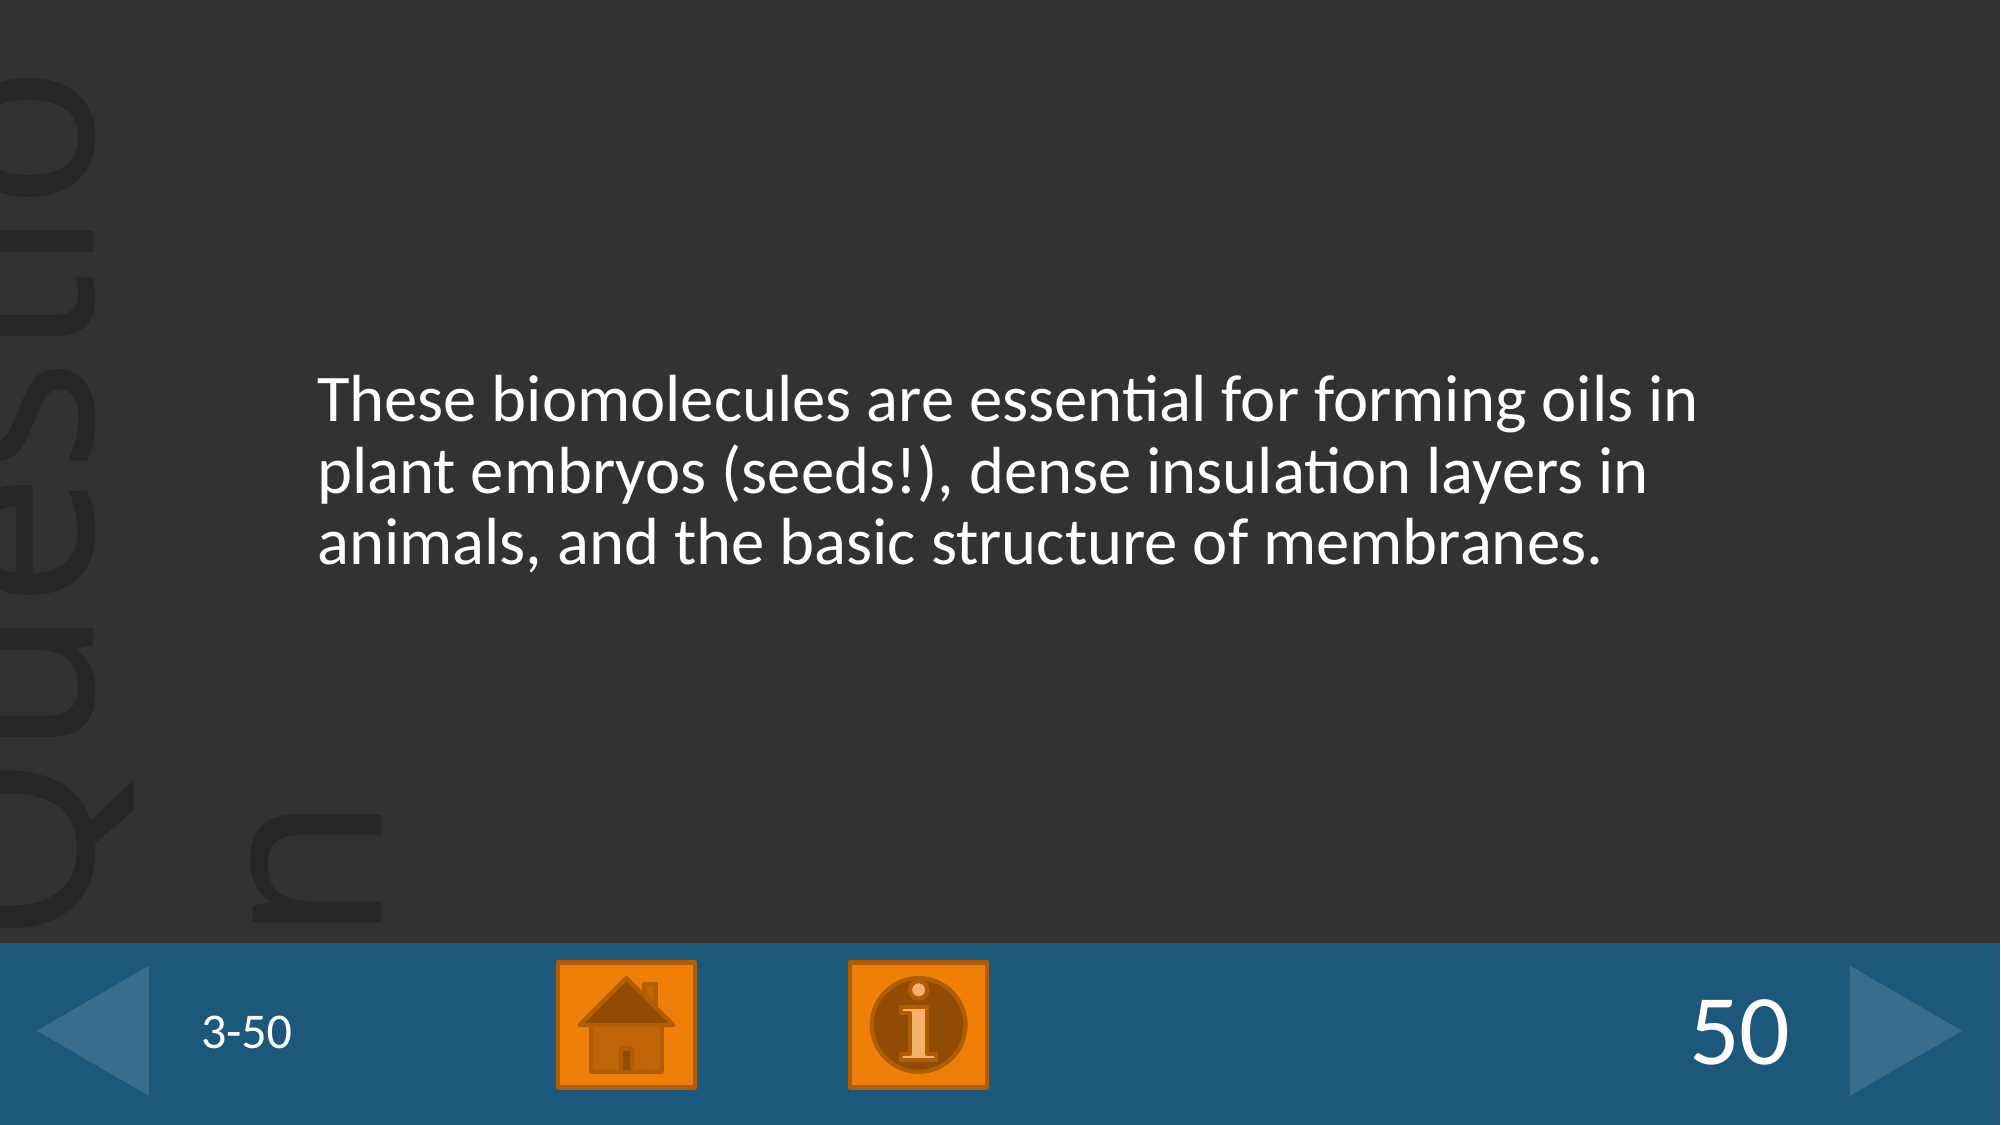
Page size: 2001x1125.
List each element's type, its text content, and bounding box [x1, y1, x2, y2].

text_box [556, 960, 697, 1090]
list 50 [1494, 967, 1806, 1097]
text_box [848, 960, 989, 1090]
title 3-50 [185, 967, 1494, 1097]
list These biomolecules are essential for forming oils in plant embryos (seeds!), dense insulation layers in animals, and the basic structure of membranes. [302, 307, 1760, 636]
